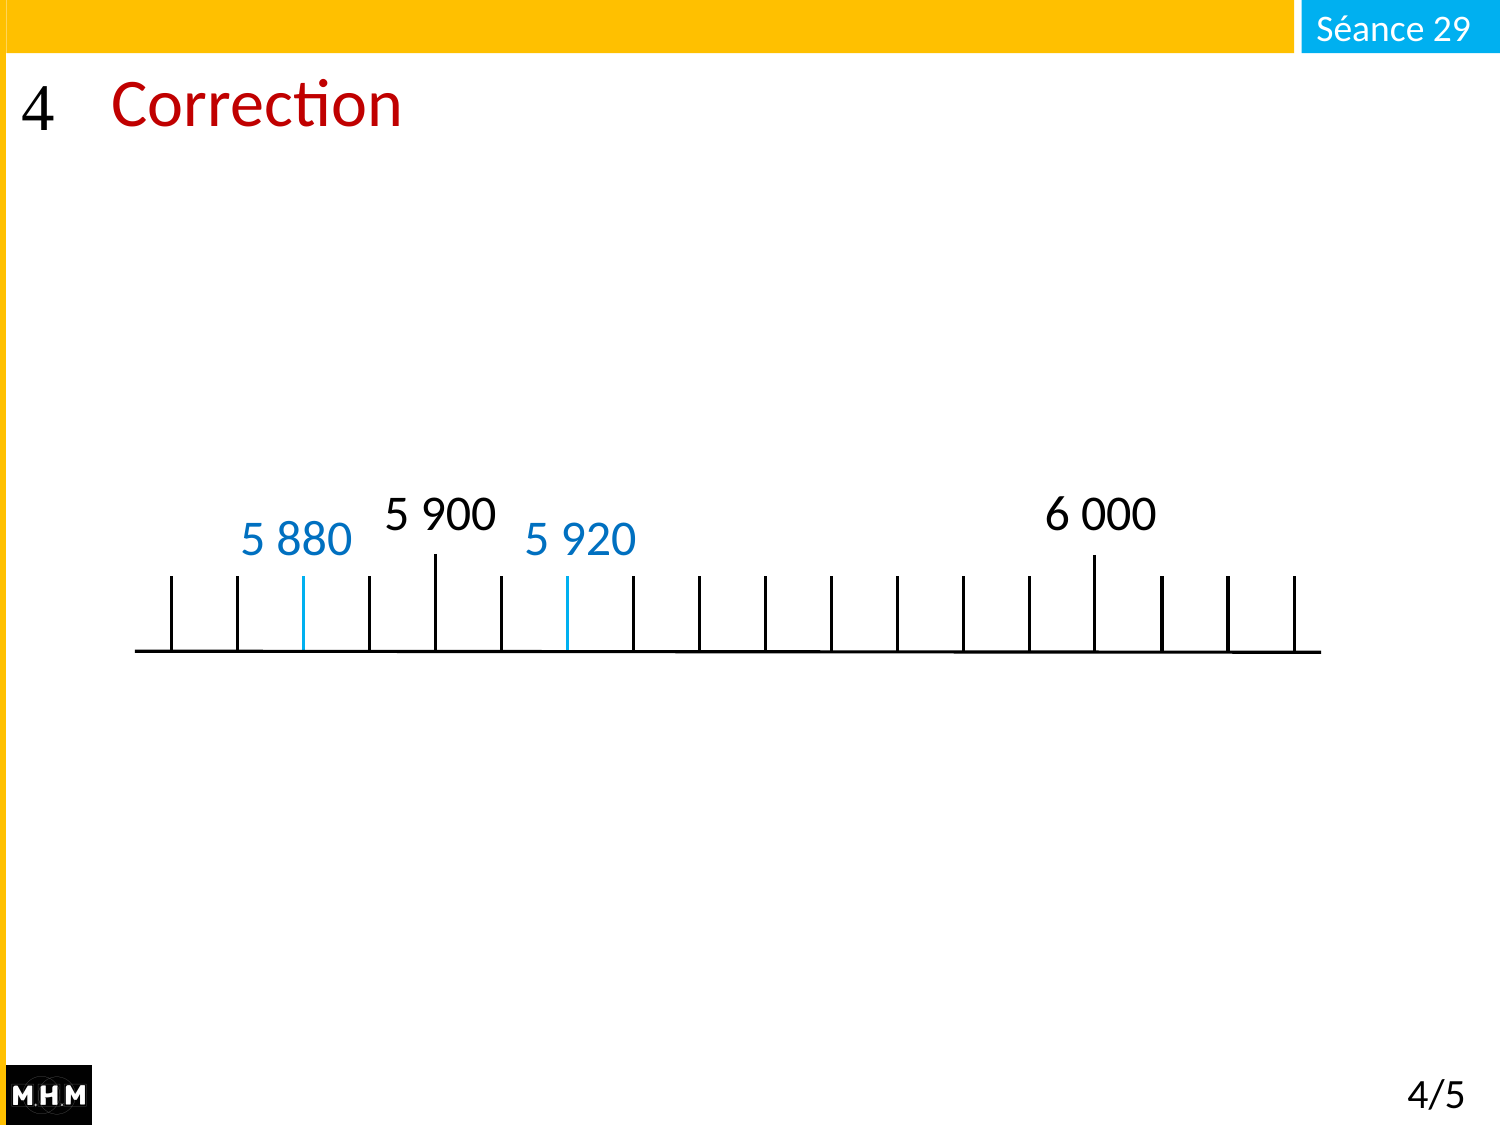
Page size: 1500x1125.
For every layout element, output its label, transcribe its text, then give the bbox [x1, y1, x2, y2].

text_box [134, 472, 1321, 653]
picture [6, 1065, 92, 1125]
list 4/5 [1373, 1064, 1500, 1125]
title Correction [96, 60, 1391, 150]
